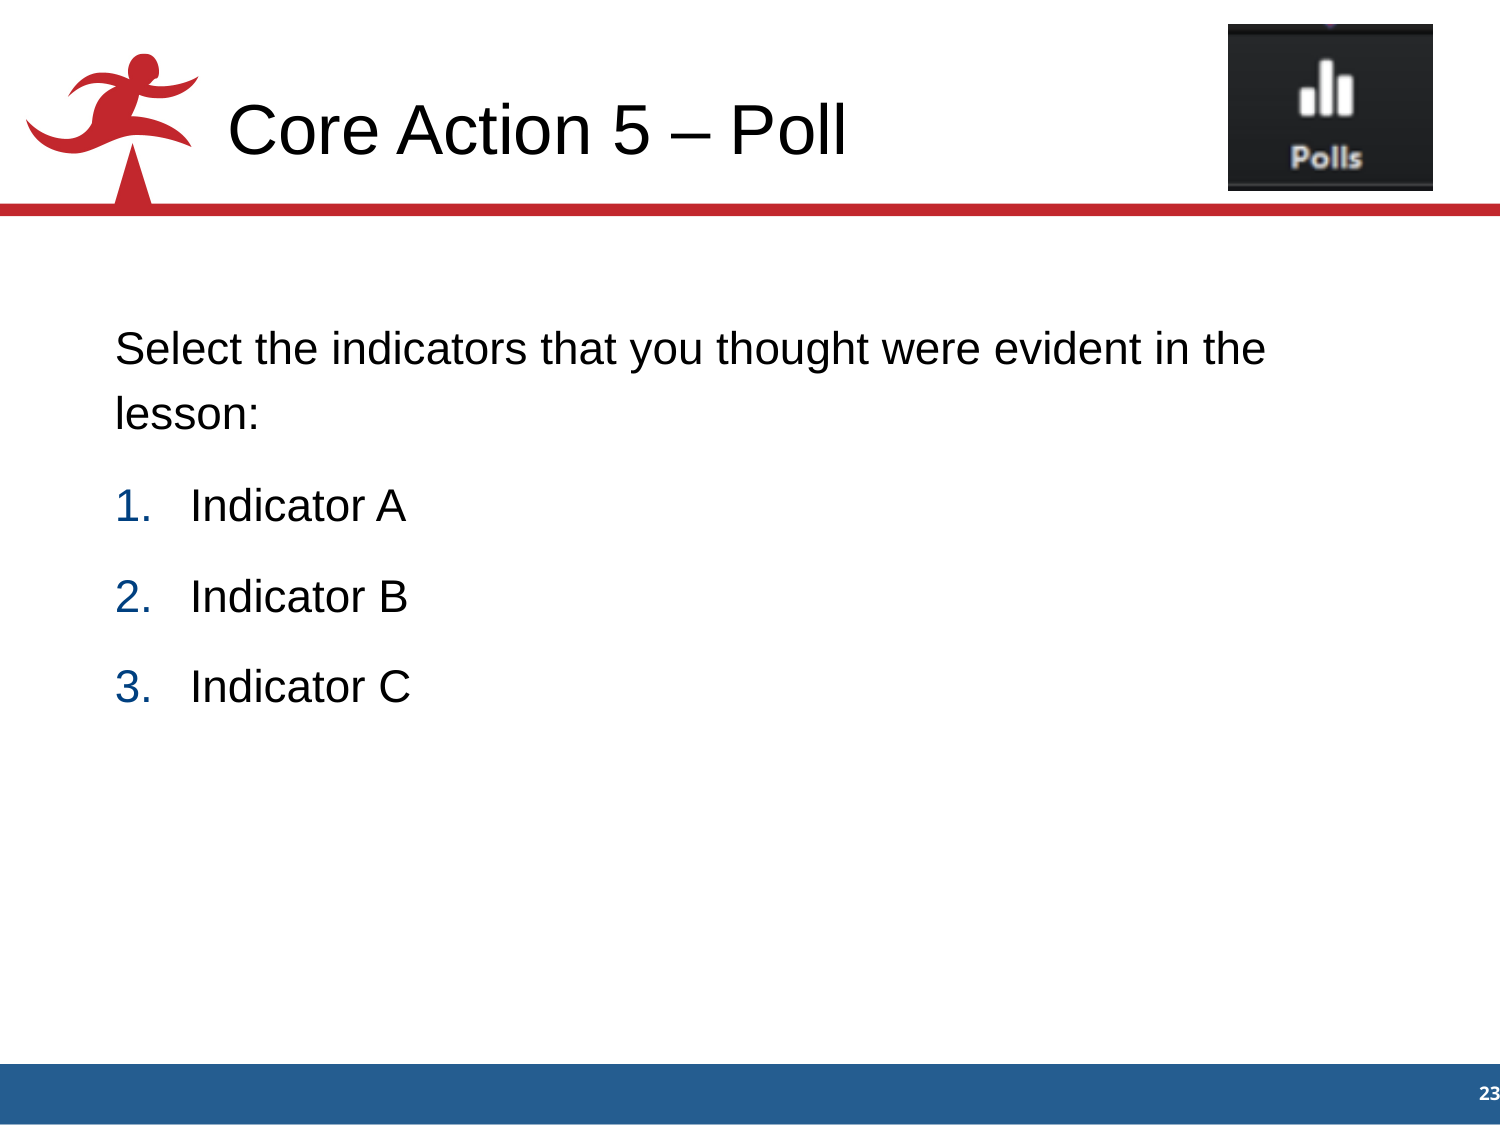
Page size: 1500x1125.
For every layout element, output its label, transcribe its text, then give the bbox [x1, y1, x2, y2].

title Core Action 5 – Poll [212, 50, 1222, 177]
list Select the indicators that you thought were evident in the lesson: Indicator A Indicator B Indicator C [99, 299, 1400, 949]
picture [0, 0, 1500, 1125]
